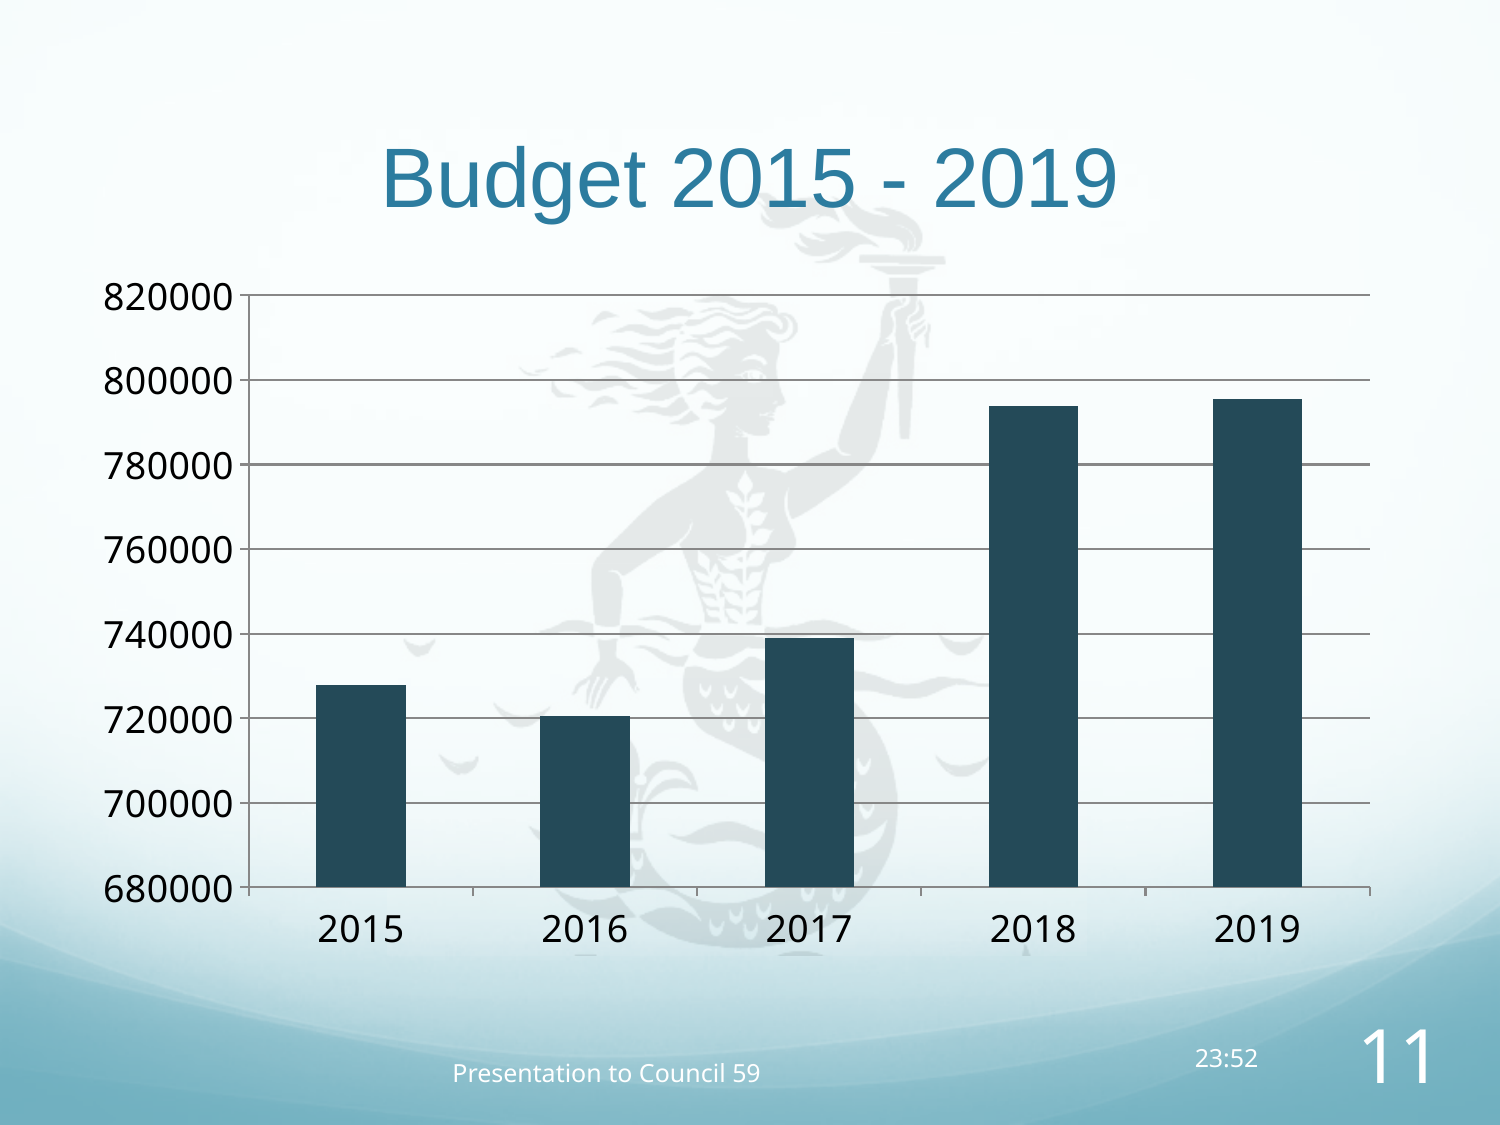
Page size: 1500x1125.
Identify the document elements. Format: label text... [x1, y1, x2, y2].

title Budget 2015 - 2019 [75, 115, 1425, 232]
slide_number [923, 1029, 1274, 1090]
chart [76, 254, 1397, 969]
footer Presentation to Council 59 [437, 1042, 1117, 1103]
slide_number 11 [1295, 1029, 1459, 1090]
